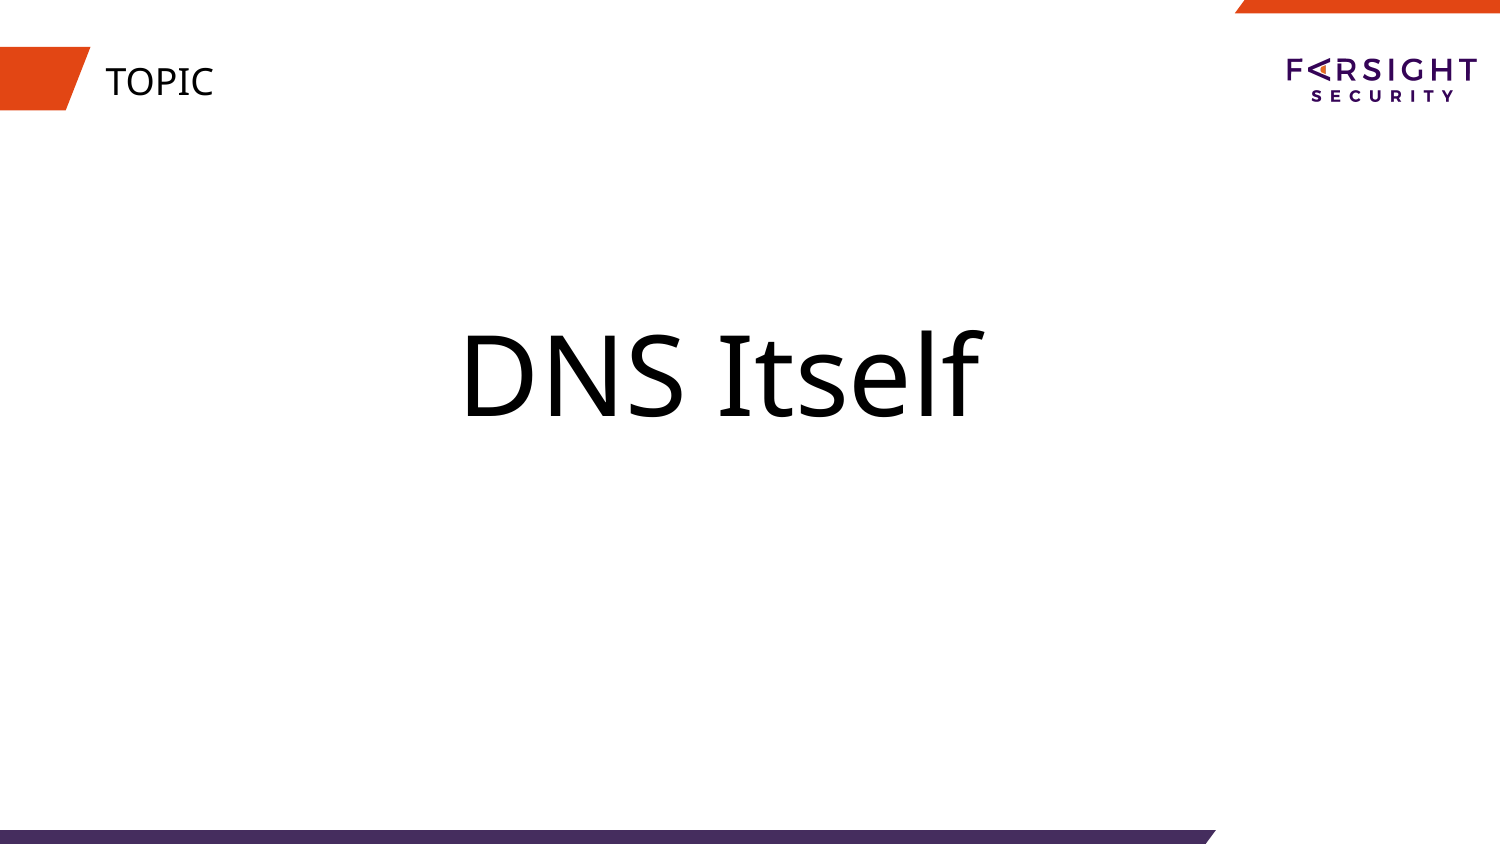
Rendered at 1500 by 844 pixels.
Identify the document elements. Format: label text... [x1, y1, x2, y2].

picture [1254, 29, 1500, 131]
list DNS Itself [315, 333, 1123, 474]
title TOPIC [90, 46, 1255, 114]
